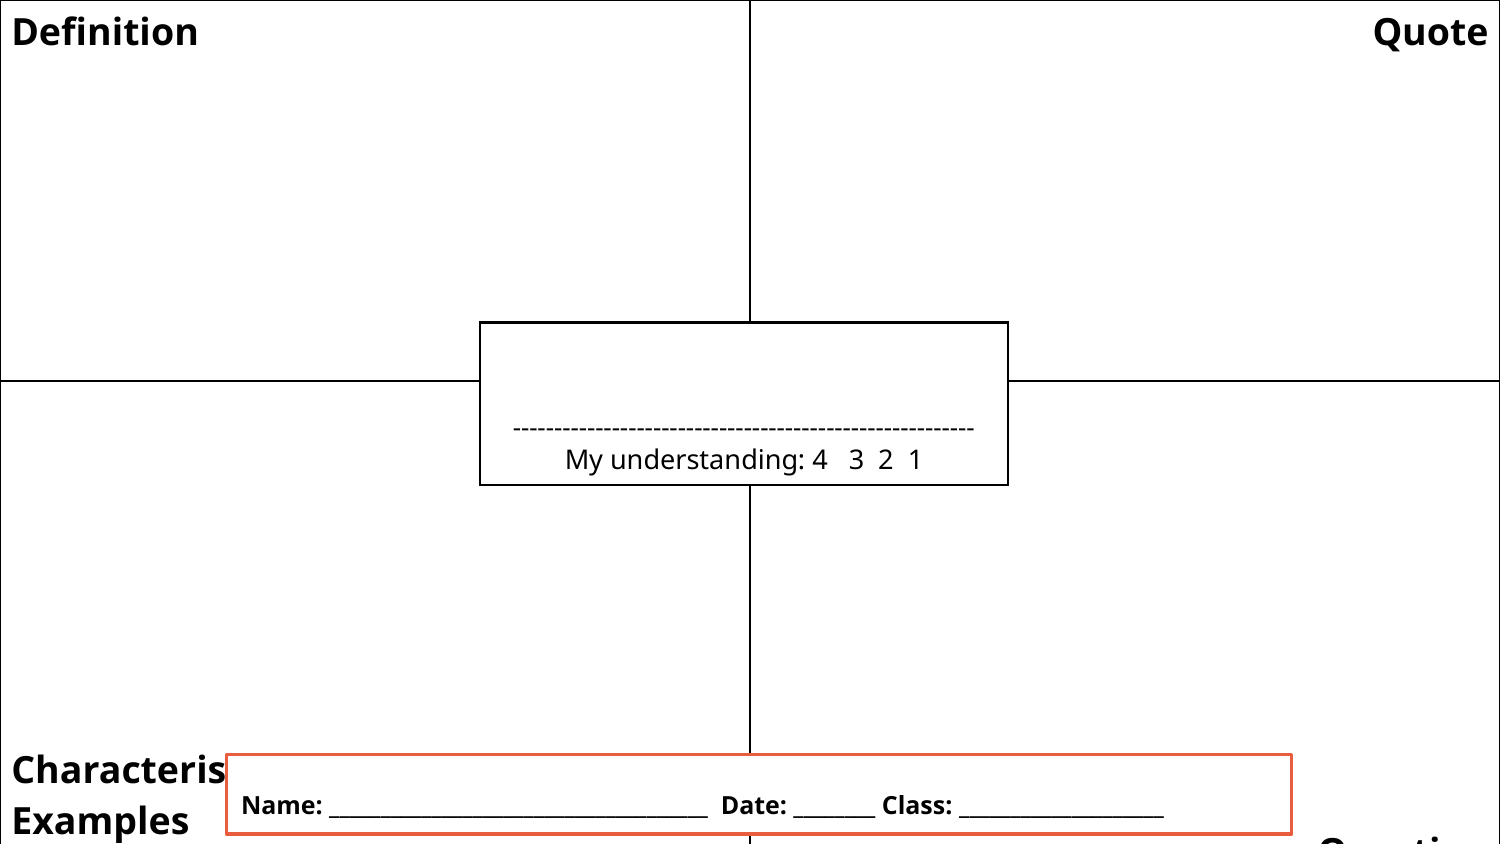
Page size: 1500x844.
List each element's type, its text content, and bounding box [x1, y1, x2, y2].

table_cell Characteristics/ Examples [1, 382, 749, 844]
text_box Name: _____________________________________ Date: ________ Class: ____________________ [226, 754, 1292, 834]
table_header Quote [751, 1, 1499, 380]
table_cell Question [751, 382, 1499, 844]
text_box -------------------------------------------------------- My understanding: 4 3 2 1 [480, 322, 1008, 486]
table_header Definition [1, 1, 749, 380]
